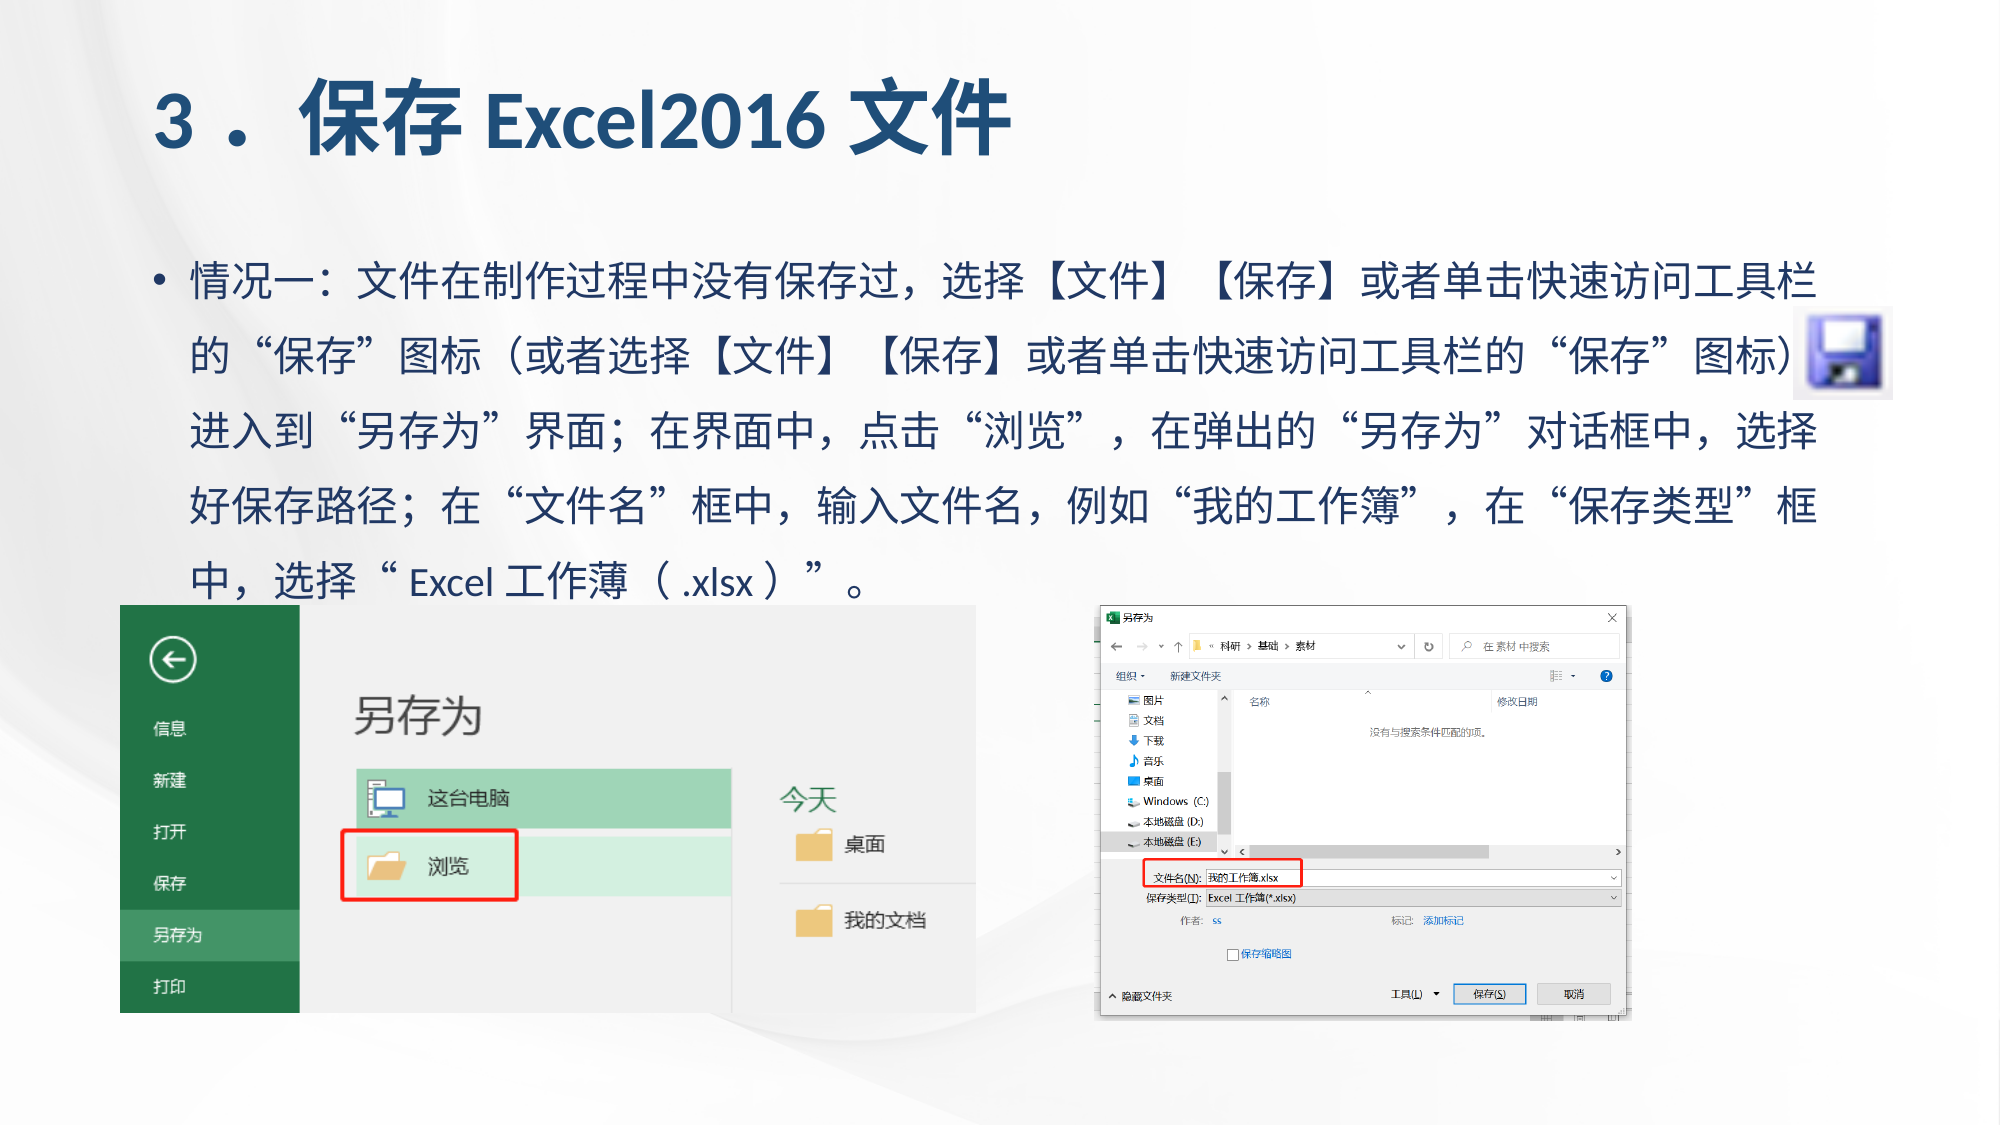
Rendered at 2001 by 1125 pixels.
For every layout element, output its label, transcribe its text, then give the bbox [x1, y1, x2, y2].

picture [120, 605, 976, 1013]
picture [1793, 306, 1893, 400]
list 情况一：文件在制作过程中没有保存过，选择【文件】【保存】或者单击快速访问工具栏的“保存”图标（或者选择【文件】【保存】或者单击快速访问工具栏的“保存”图标），进入到“另存为”界面；在界面中，点击“浏览”，在弹出的“另存为”对话框中，选择好保存路径；在“文件名”框中，输入文件名，例如“我的工作簿”，在“保存类型”框中，选择“Excel工作薄（.xlsx）”。 [137, 222, 1863, 1043]
title 3．保存Excel2016文件 [137, 59, 1863, 184]
picture [1094, 605, 1632, 1021]
